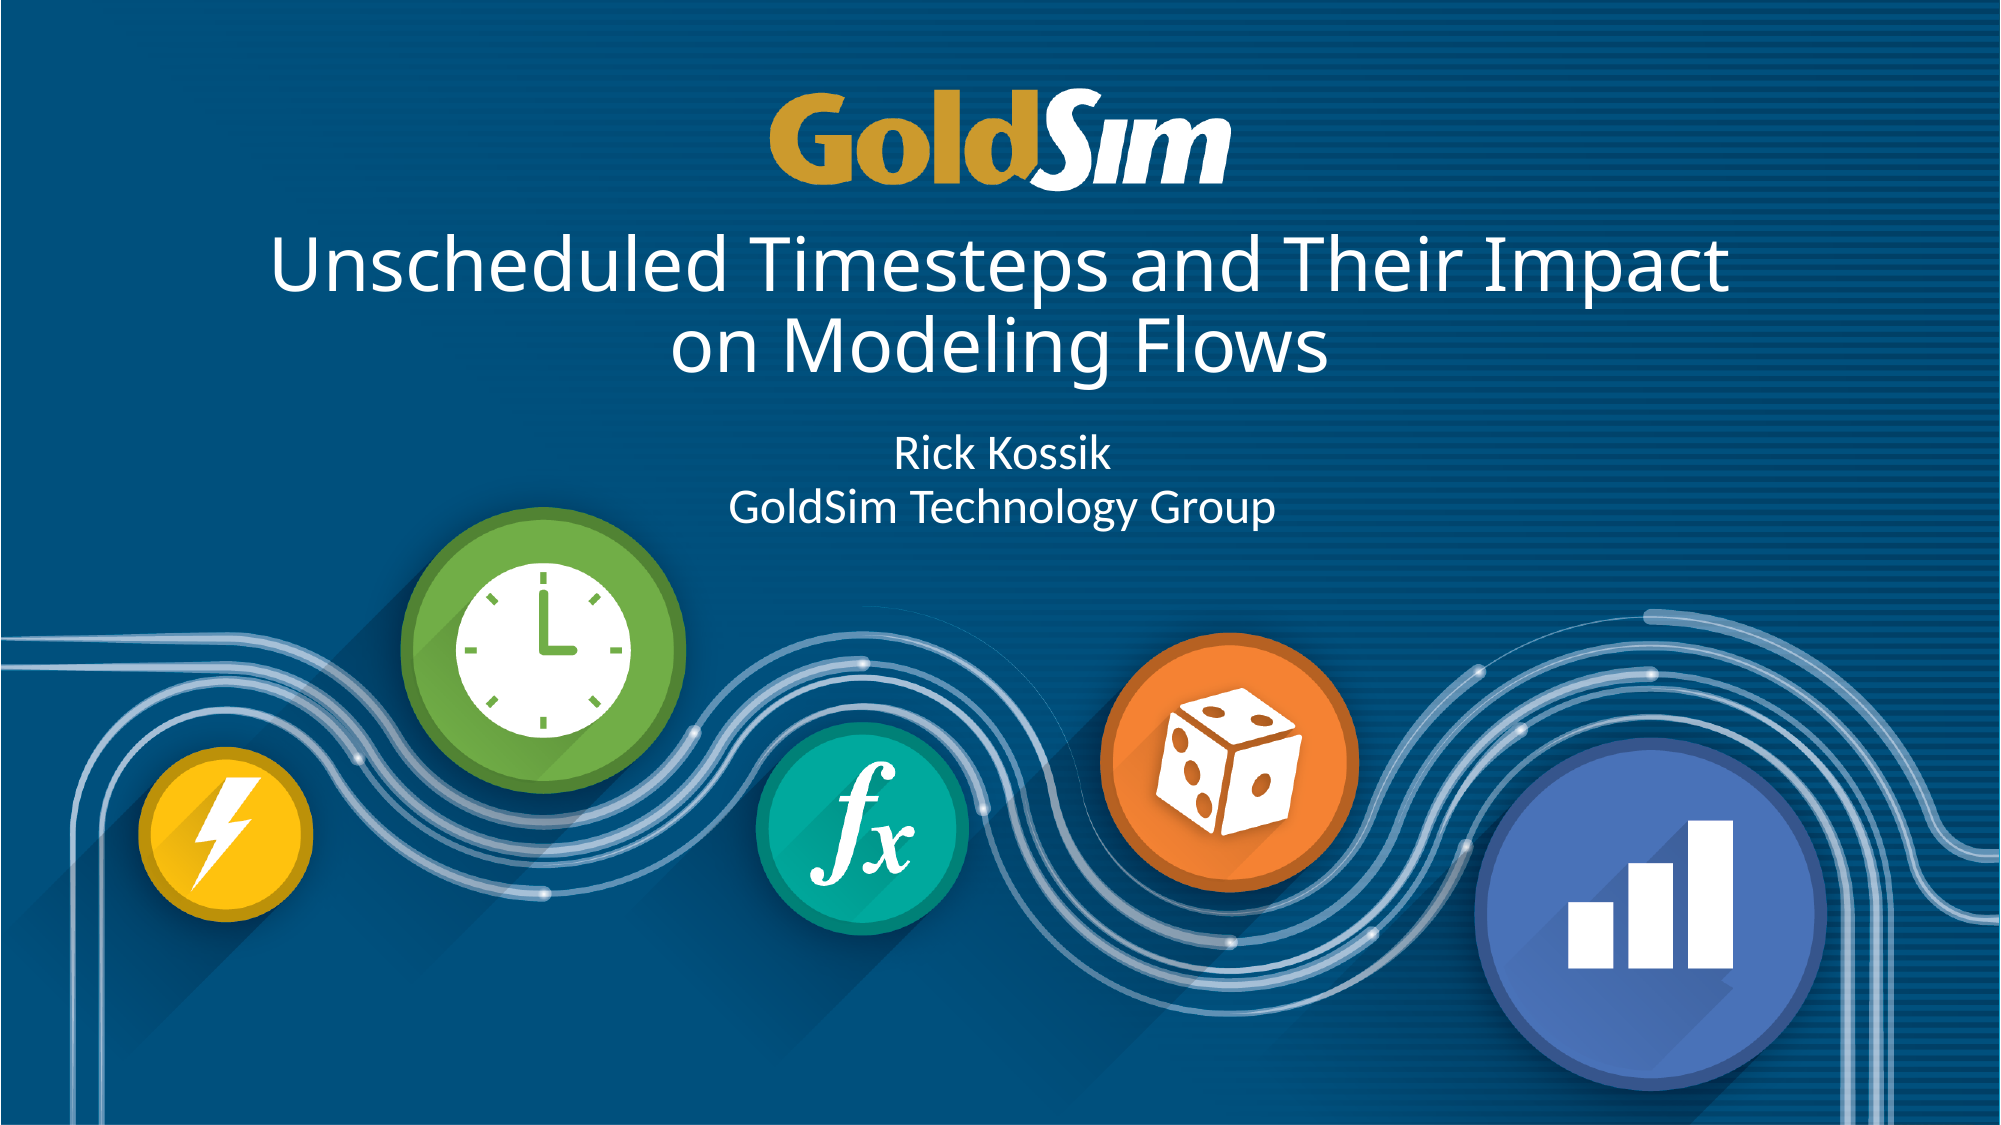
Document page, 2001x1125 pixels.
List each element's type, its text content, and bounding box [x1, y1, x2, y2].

subtitle Rick Kossik GoldSim Technology Group [252, 426, 1753, 536]
picture [1, 0, 2000, 1125]
title Unscheduled Timesteps and Their Impact on Modeling Flows [249, 212, 1750, 389]
